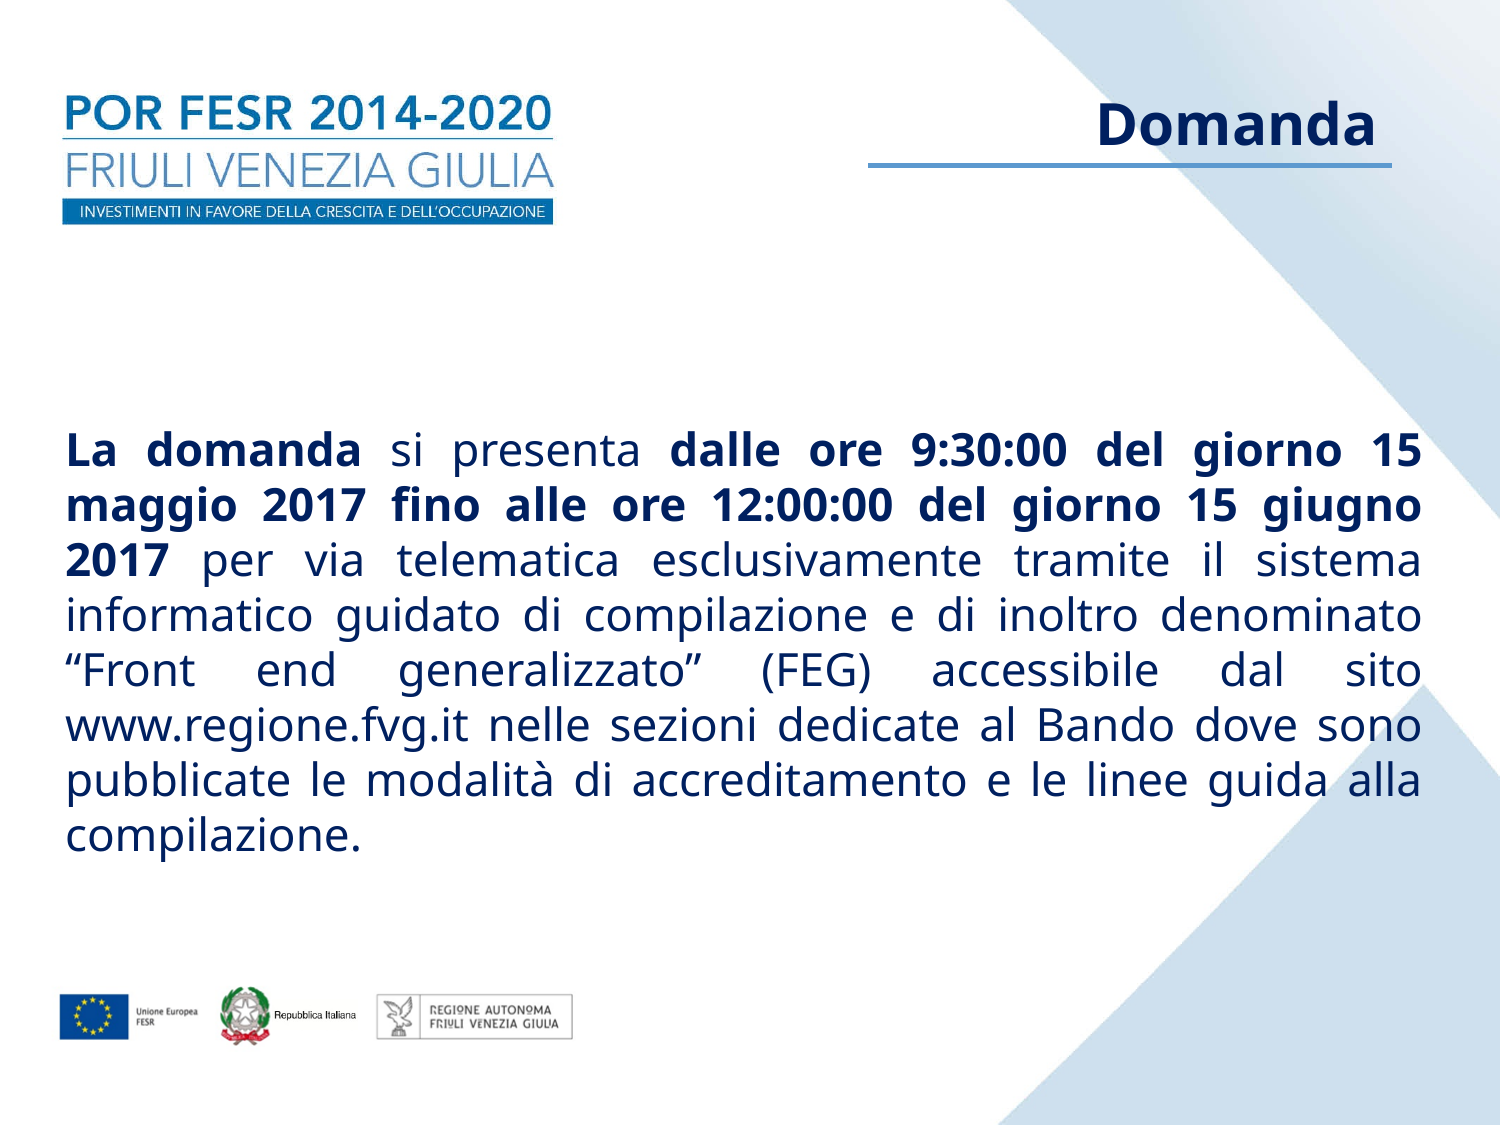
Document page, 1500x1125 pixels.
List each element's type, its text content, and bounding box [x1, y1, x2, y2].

text_box Domanda [655, 79, 1393, 165]
text_box La domanda si presenta dalle ore 9:30:00 del giorno 15 maggio 2017 fino alle ore 12:00:00 del giorno 15 giugno 2017 per via telematica esclusivamente tramite il sistema informatico guidato di compilazione e di inoltro denominato “Front end generalizzato” (FEG) accessibile dal sito www.regione.fvg.it nelle sezioni dedicate al Bando dove sono pubblicate le modalità di accreditamento e le linee guida alla compilazione. [64, 420, 1424, 917]
picture [0, 0, 1500, 1125]
